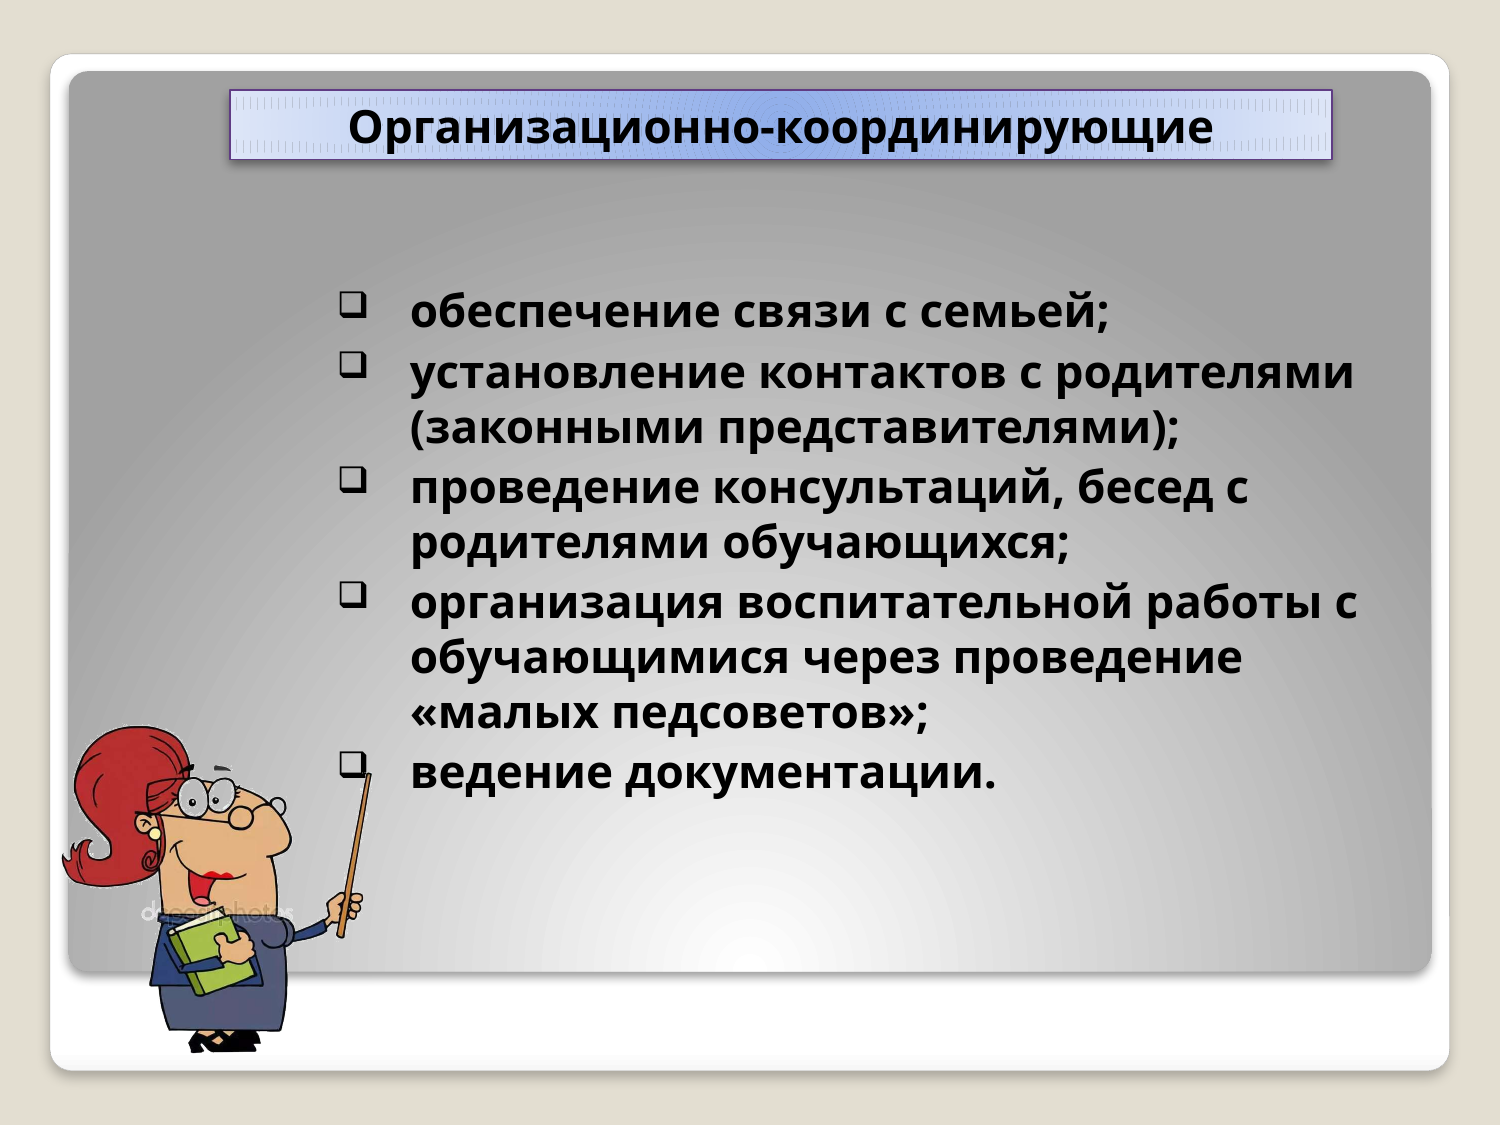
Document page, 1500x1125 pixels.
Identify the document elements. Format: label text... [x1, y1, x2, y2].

picture [52, 715, 381, 1064]
text_box обеспечение связи с семьей; установление контактов с родителями (законными представителями); проведение консультаций, бесед с родителями обучающихся; организация воспитательной работы с обучающимися через проведение «малых педсоветов»; ведение документации. [277, 267, 1388, 870]
text_box Организационно-координирующие [229, 89, 1333, 160]
